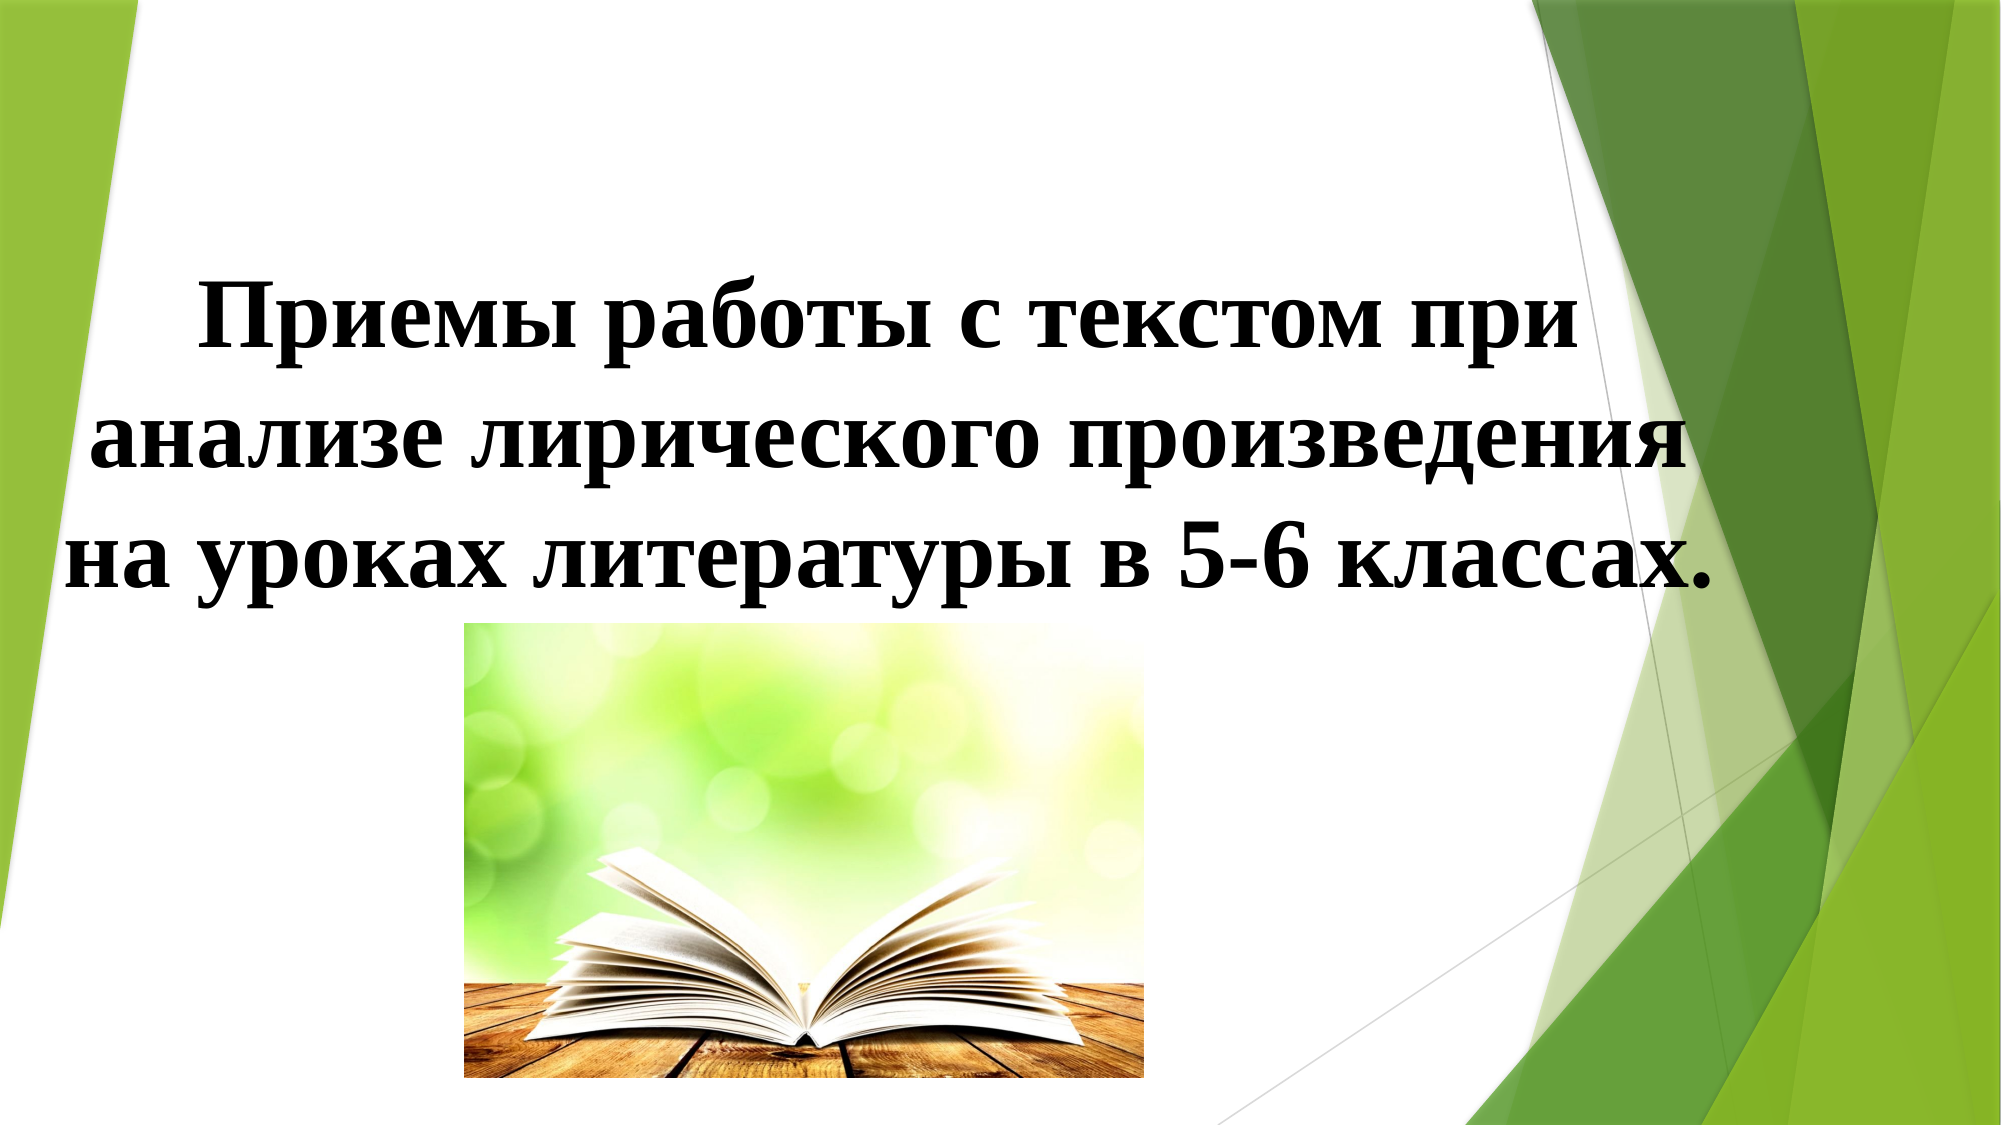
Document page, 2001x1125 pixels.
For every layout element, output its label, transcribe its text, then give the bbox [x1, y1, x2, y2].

picture [464, 623, 1145, 1079]
title Приемы работы с текстом при анализе лирического произведения на уроках литературы в 5-6 классах. [27, 274, 1752, 615]
